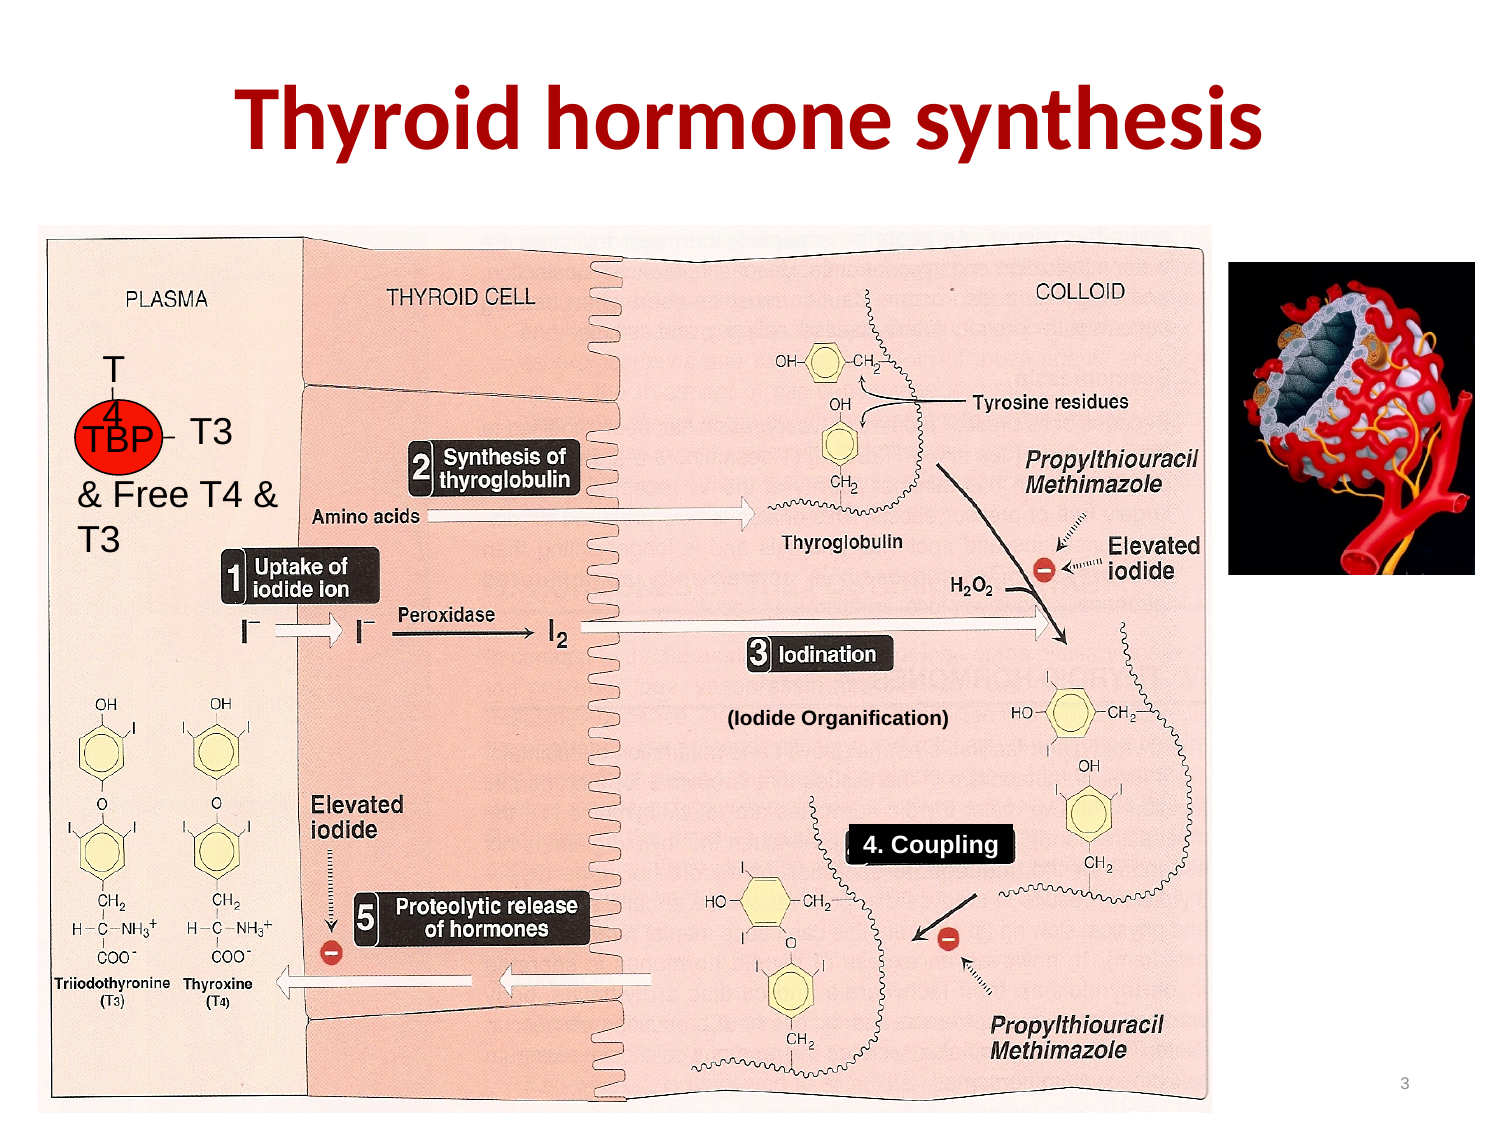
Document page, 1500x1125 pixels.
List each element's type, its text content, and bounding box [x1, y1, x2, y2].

slide_number 3 [1216, 1042, 1425, 1103]
title Thyroid hormone synthesis [75, 50, 1425, 175]
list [37, 224, 1213, 1113]
picture [1228, 262, 1476, 576]
